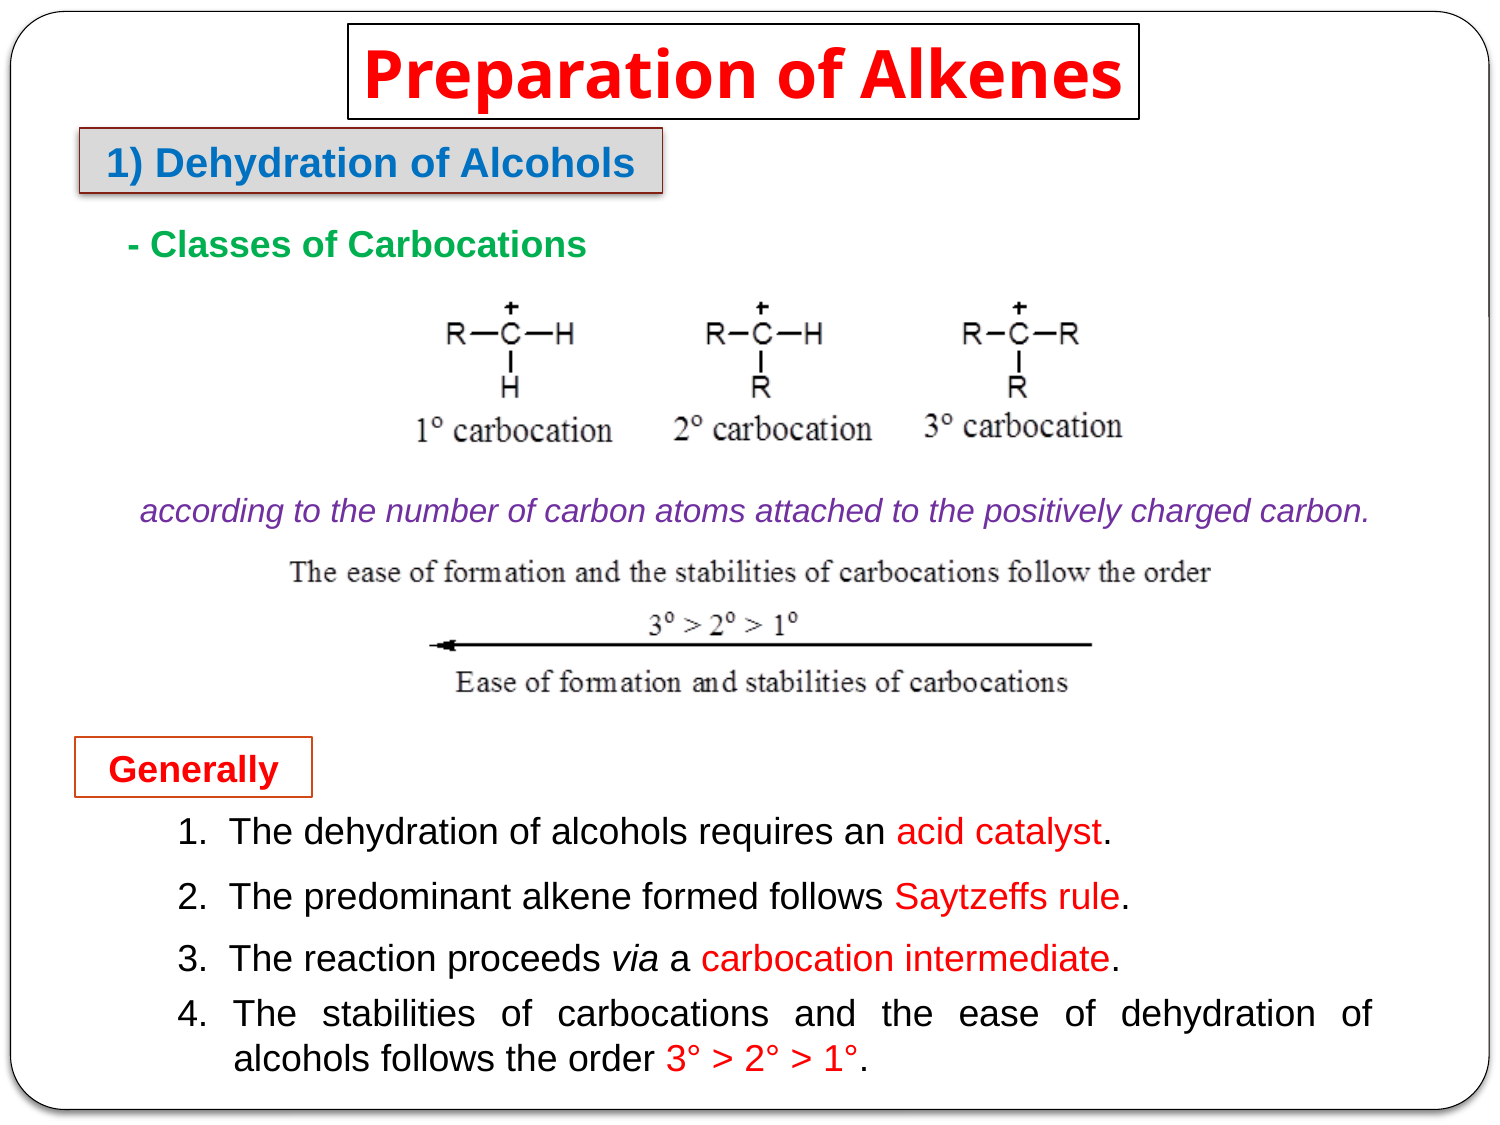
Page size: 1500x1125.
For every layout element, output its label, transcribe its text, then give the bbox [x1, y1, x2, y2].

text_box 4. The stabilities of carbocations and the ease of dehydration of alcohols follows the order 3° > 2° > 1°. [162, 981, 1388, 1087]
text_box 1. The dehydration of alcohols requires an acid catalyst. [162, 799, 1388, 860]
picture [288, 557, 1212, 701]
picture [413, 299, 1124, 451]
text_box 2. The predominant alkene formed follows Saytzeffs rule. [162, 864, 1413, 925]
text_box 1) Dehydration of Alcohols [79, 127, 663, 194]
text_box 3. The reaction proceeds via a carbocation intermediate. [162, 926, 1400, 987]
text_box Preparation of Alkenes [347, 23, 1140, 120]
text_box Generally [74, 736, 313, 798]
text_box according to the number of carbon atoms attached to the positively charged carbon. [124, 481, 1413, 537]
text_box - Classes of Carbocations [112, 212, 625, 273]
